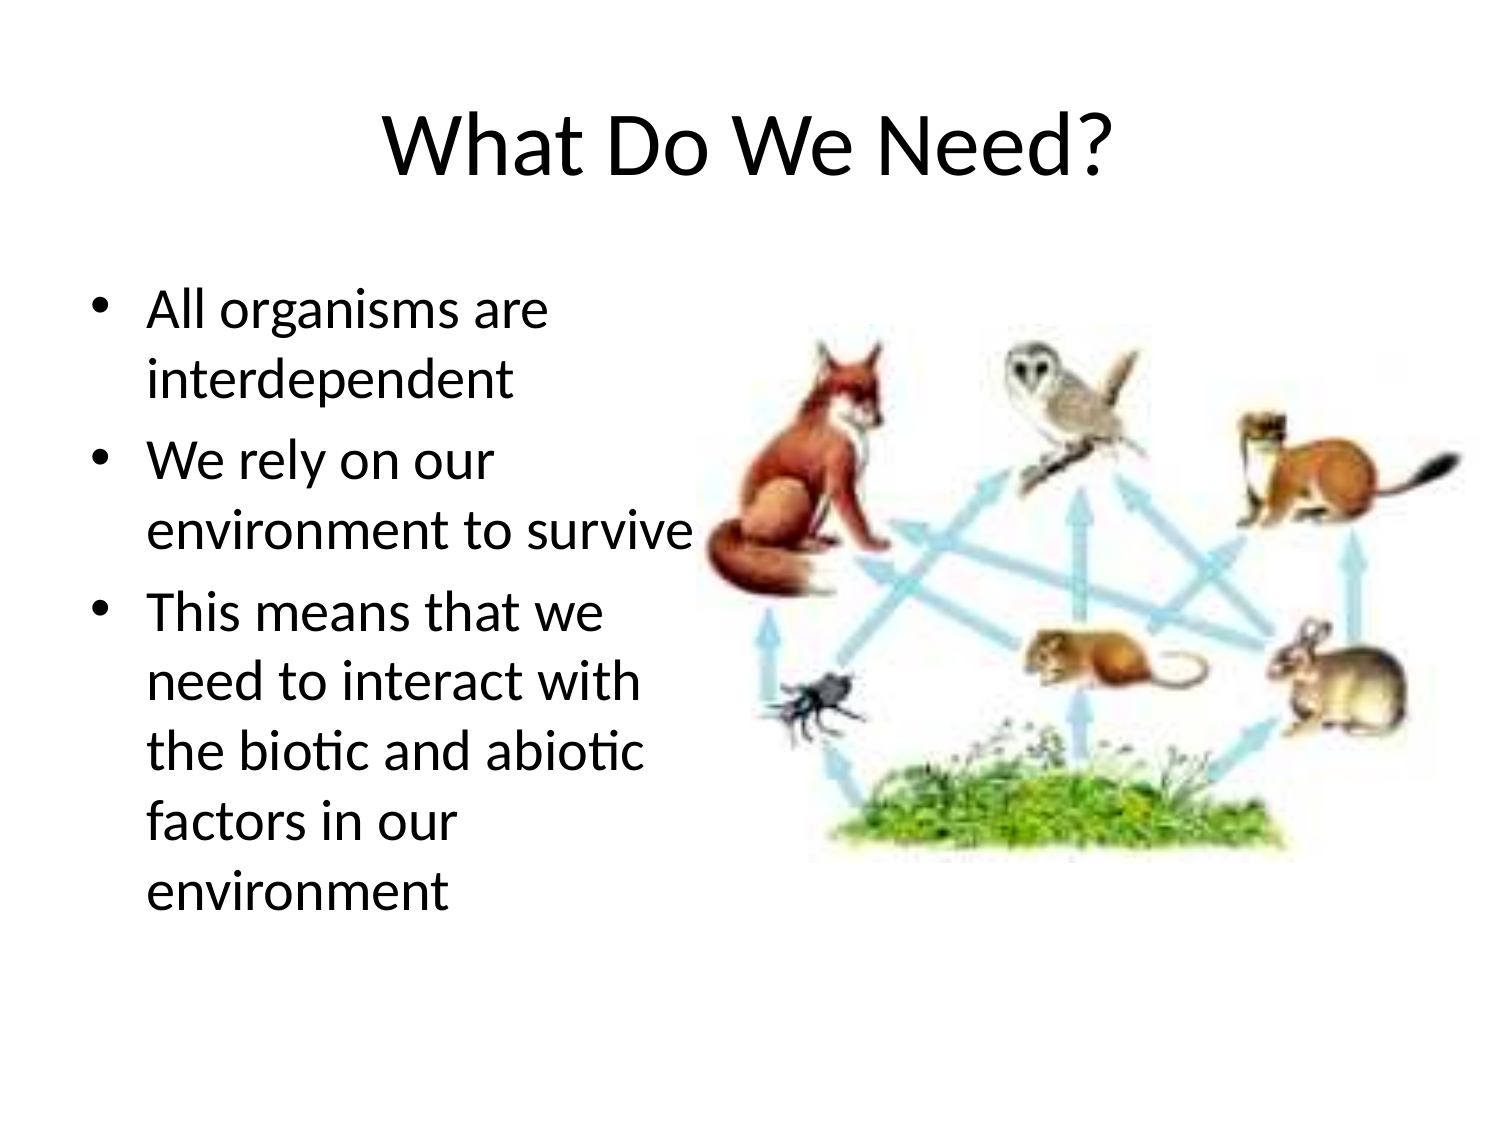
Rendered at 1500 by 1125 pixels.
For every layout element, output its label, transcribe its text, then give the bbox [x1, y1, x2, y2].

title What Do We Need? [75, 45, 1425, 233]
list All organisms are interdependent We rely on our environment to survive This means that we need to interact with the biotic and abiotic factors in our environment [75, 262, 738, 1063]
picture [696, 324, 1480, 863]
